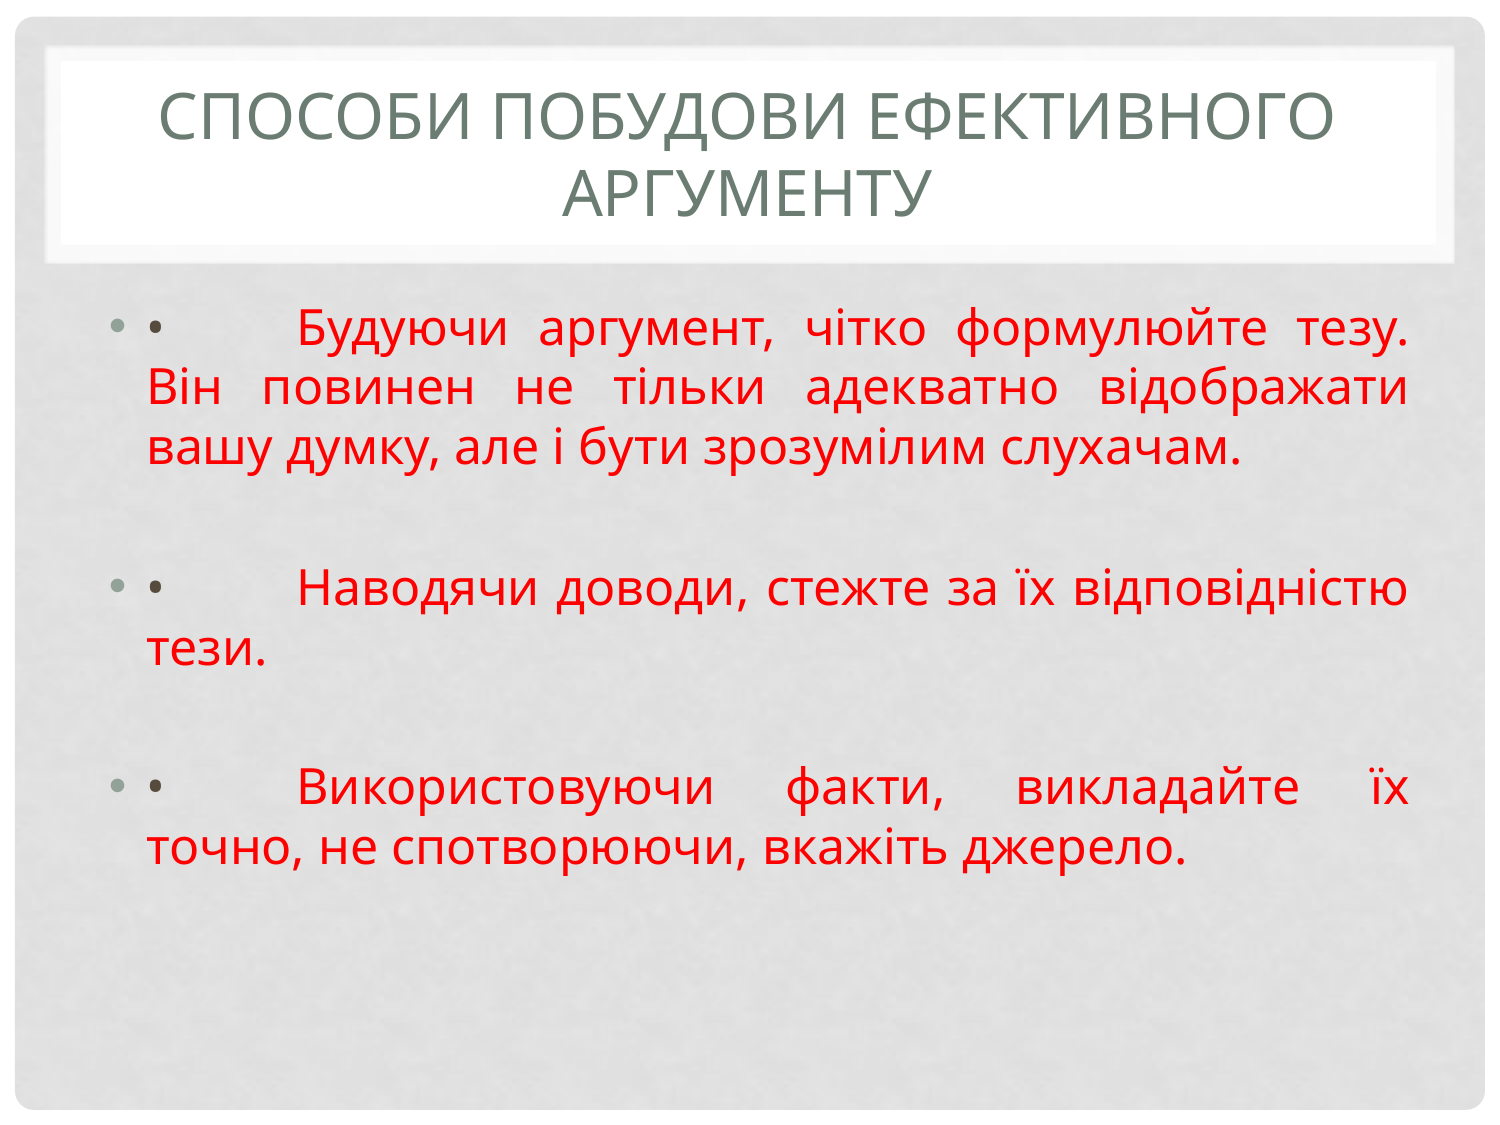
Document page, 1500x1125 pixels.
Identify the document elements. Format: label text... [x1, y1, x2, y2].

list • Будуючи аргумент, чітко формулюйте тезу. Він повинен не тільки адекватно відображати вашу думку, але і бути зрозумілим слухачам. • Наводячи доводи, стежте за їх відповідністю тези. • Використовуючи факти, викладайте їх точно, не спотворюючи, вкажіть джерело. [75, 287, 1425, 1005]
title СПОСОБИ ПОБУДОВИ ЕФЕКТИВНОГО АРГУМЕНТУ [69, 66, 1425, 238]
